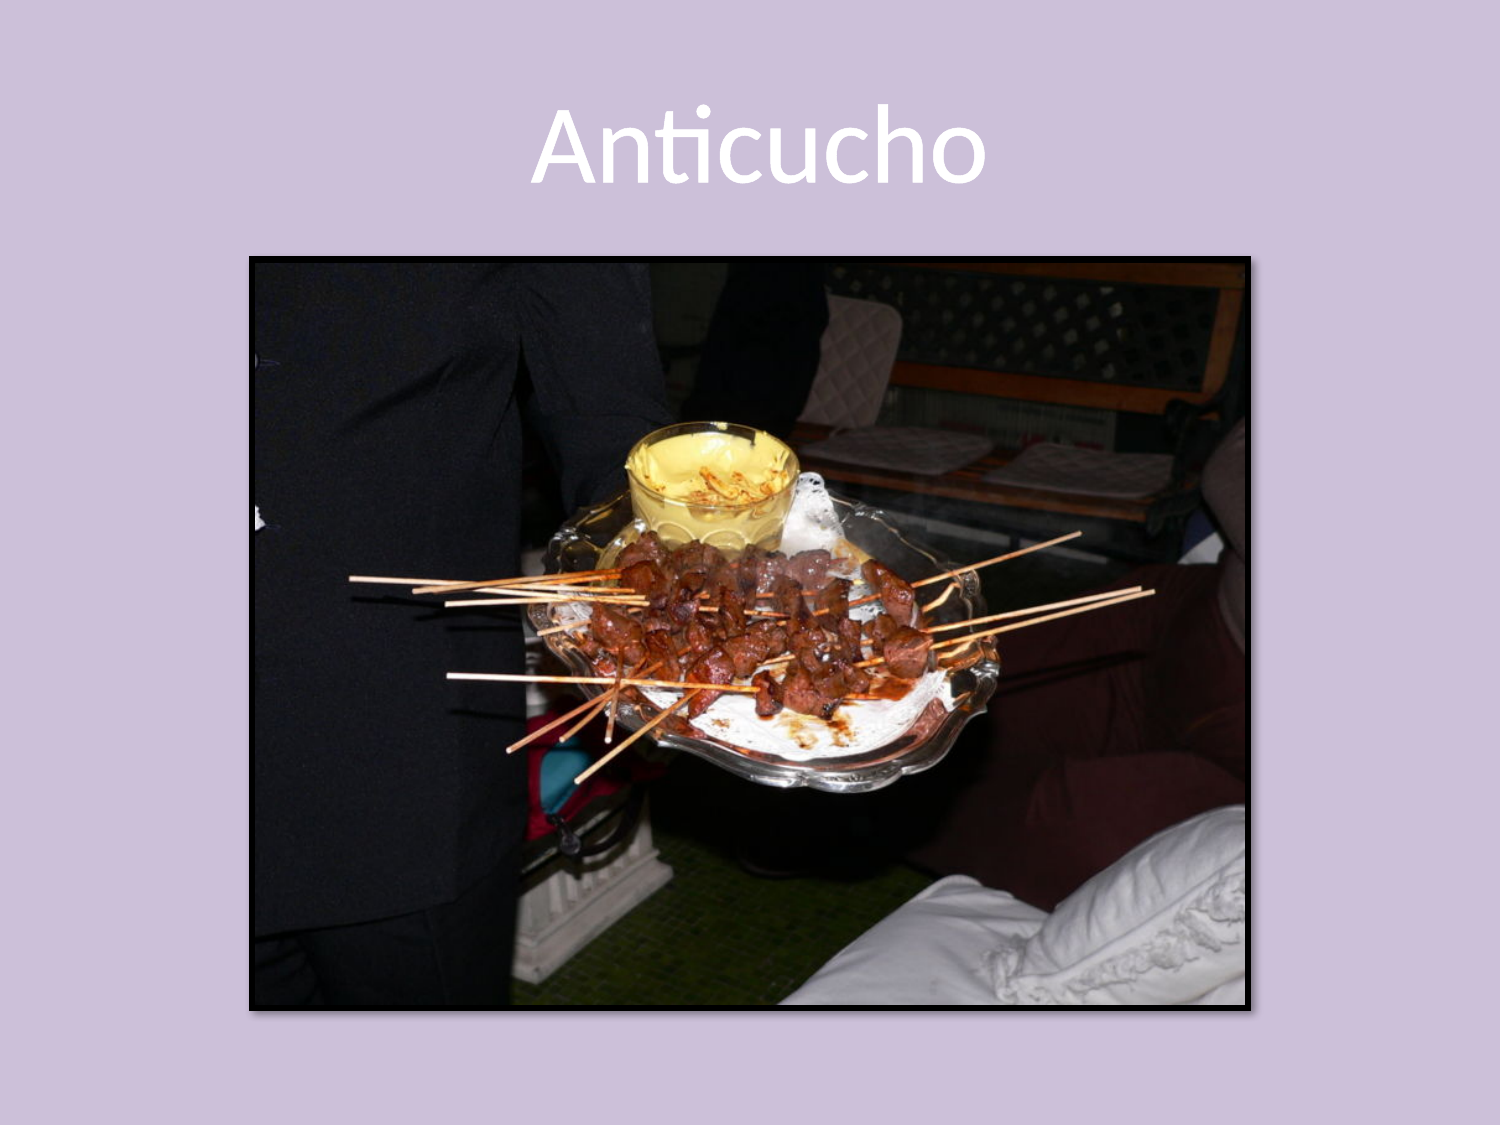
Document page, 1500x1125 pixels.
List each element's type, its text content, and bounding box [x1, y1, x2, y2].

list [254, 262, 1246, 1006]
text_box Anticucho [515, 62, 1004, 213]
